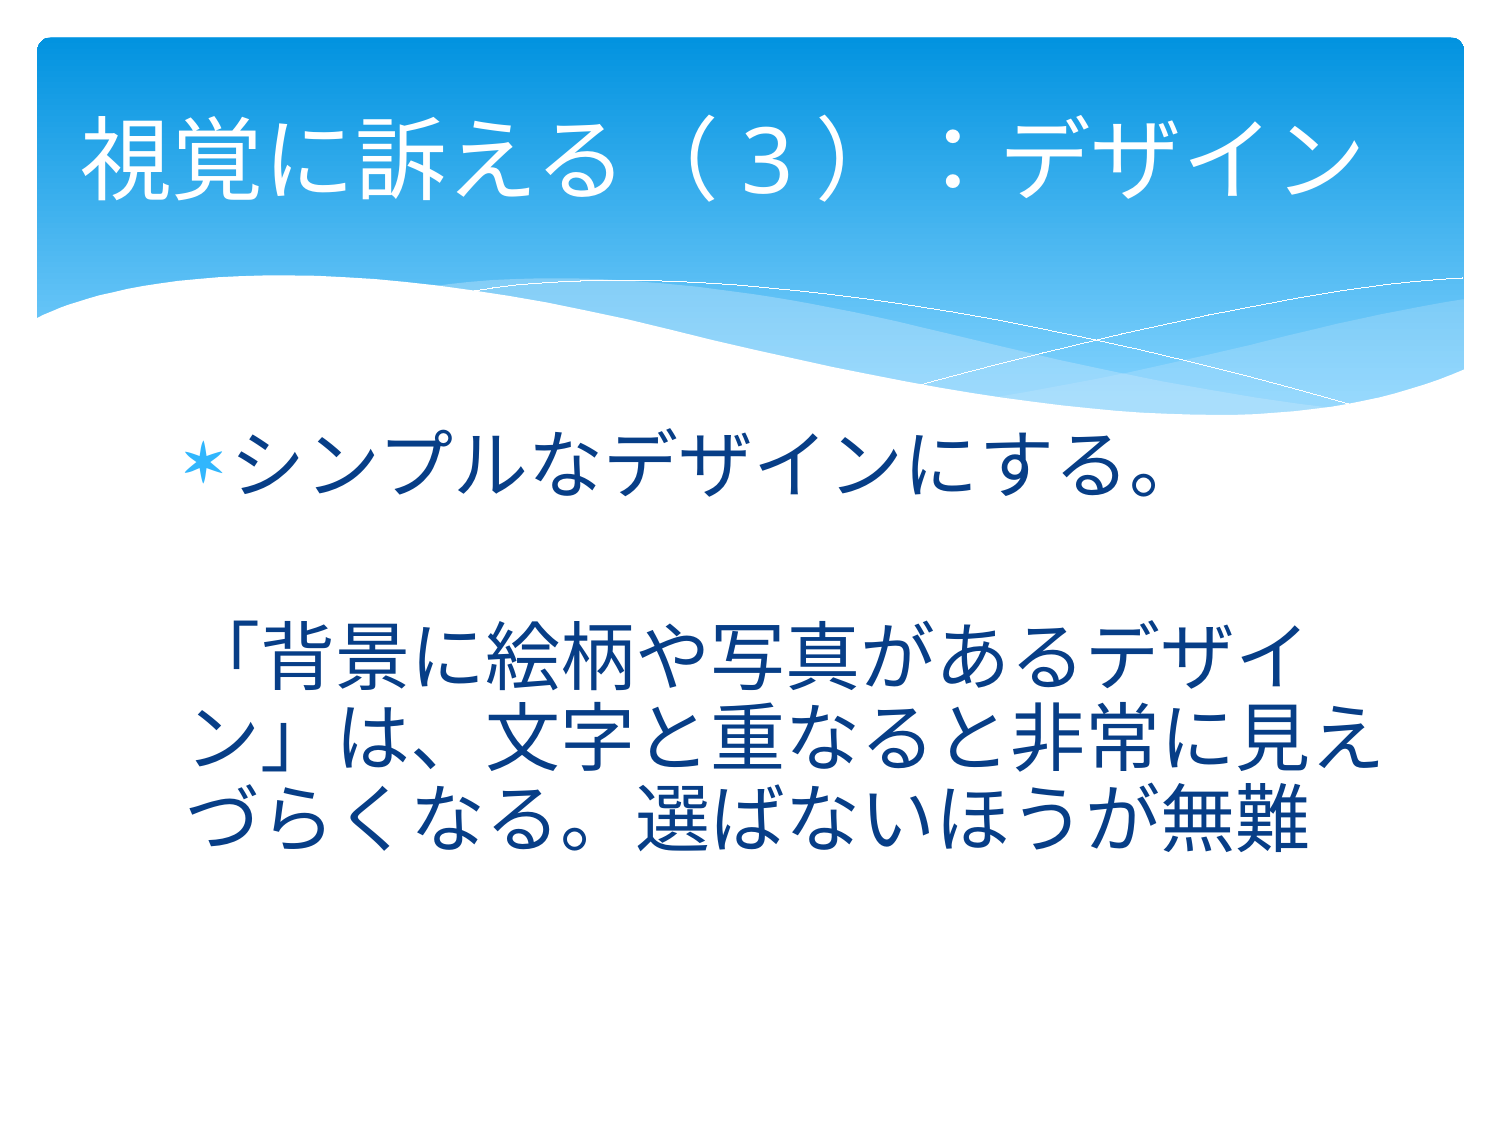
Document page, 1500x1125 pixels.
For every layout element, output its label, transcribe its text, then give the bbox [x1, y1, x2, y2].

text_box [98, 515, 1314, 1082]
text_box シンプルなデザインにする。 「背景に絵柄や写真があるデザイン」は、文字と重なると非常に見えづらくなる。選ばないほうが無難 [170, 420, 1424, 987]
title 視覚に訴える（3）：デザイン [64, 54, 1415, 261]
